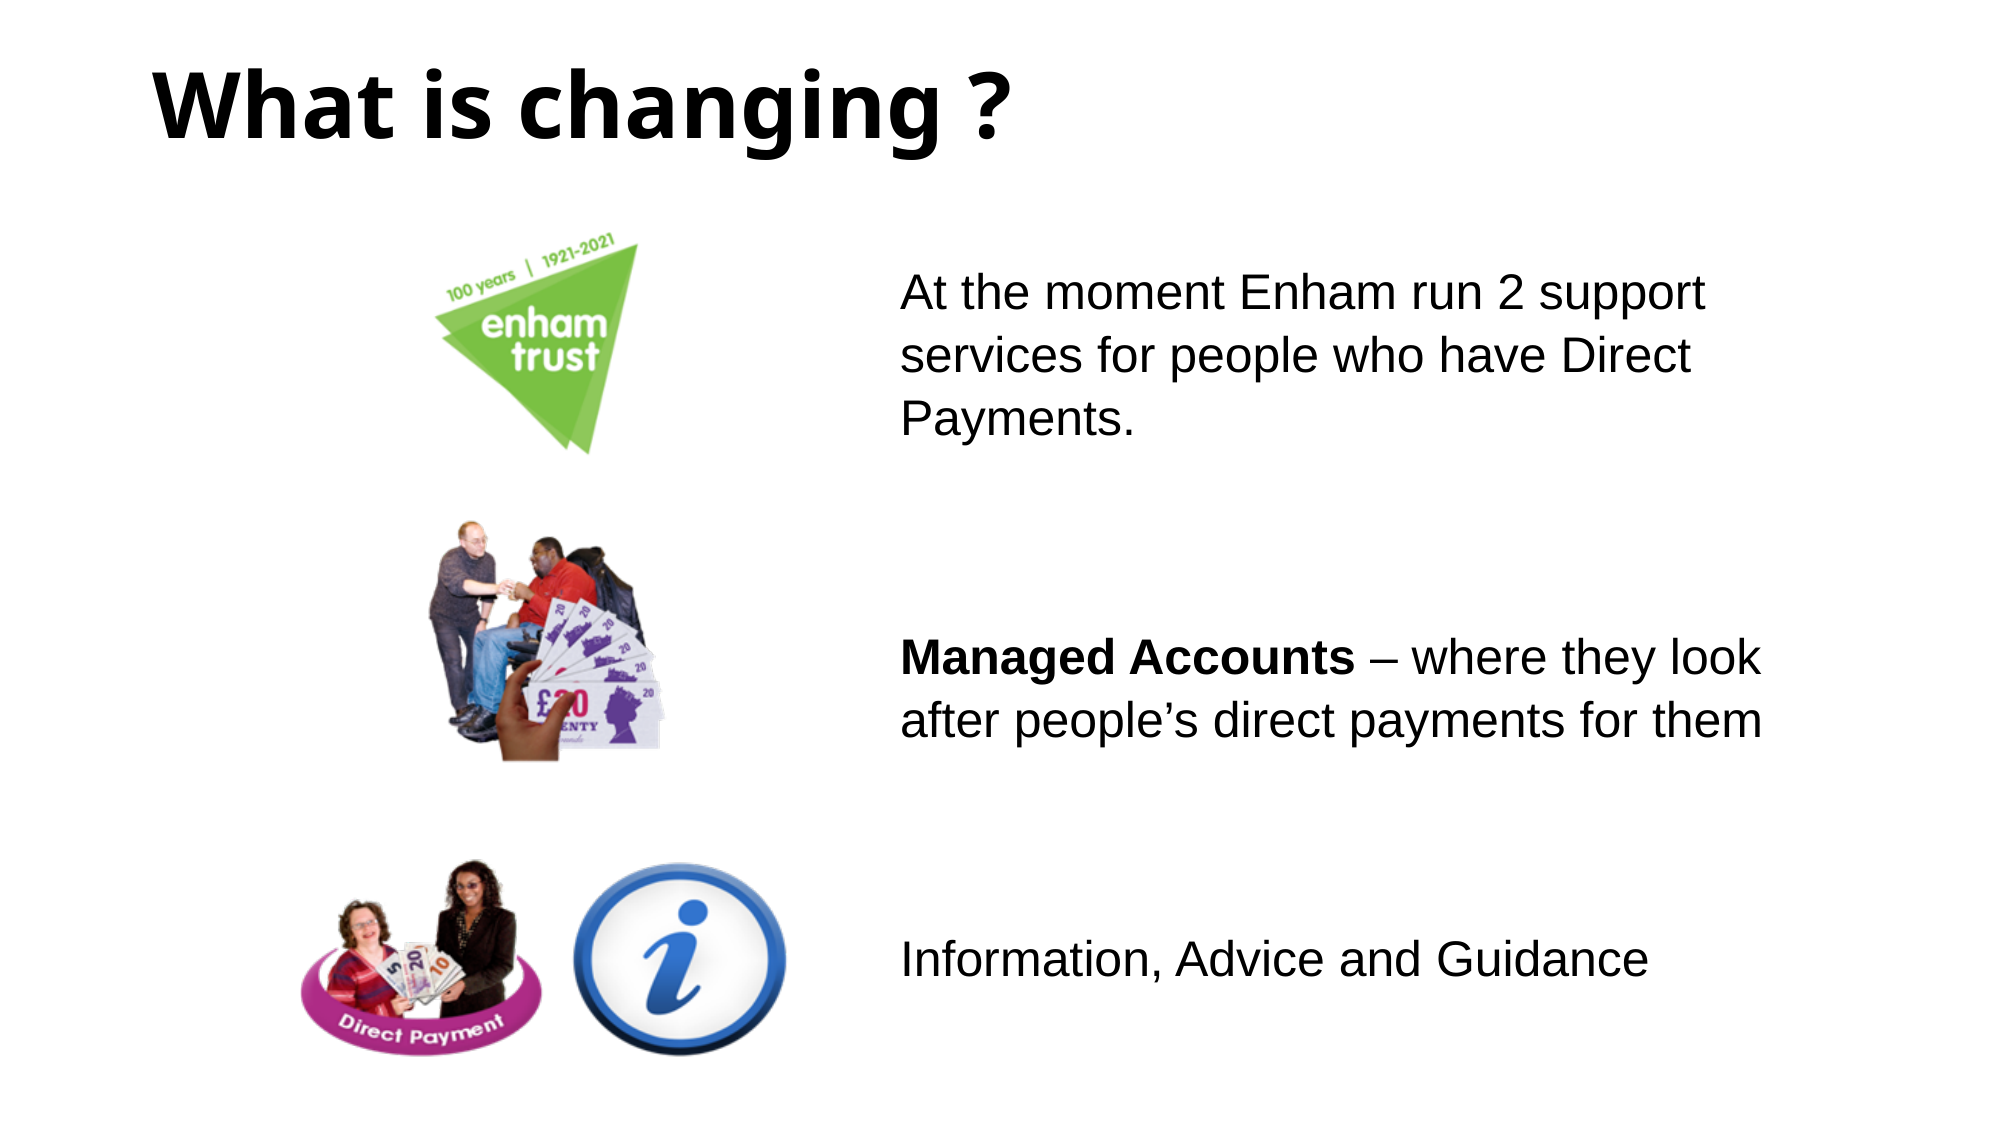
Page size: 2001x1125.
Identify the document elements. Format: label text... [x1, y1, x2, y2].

title What is changing ? [137, 29, 1863, 190]
picture [415, 514, 673, 772]
picture [300, 846, 795, 1069]
text_box At the moment Enham run 2 support services for people who have Direct Payments. Managed Accounts – where they look after people’s direct payments for them Information, Advice and Guidance [885, 249, 1863, 994]
picture [415, 216, 657, 468]
